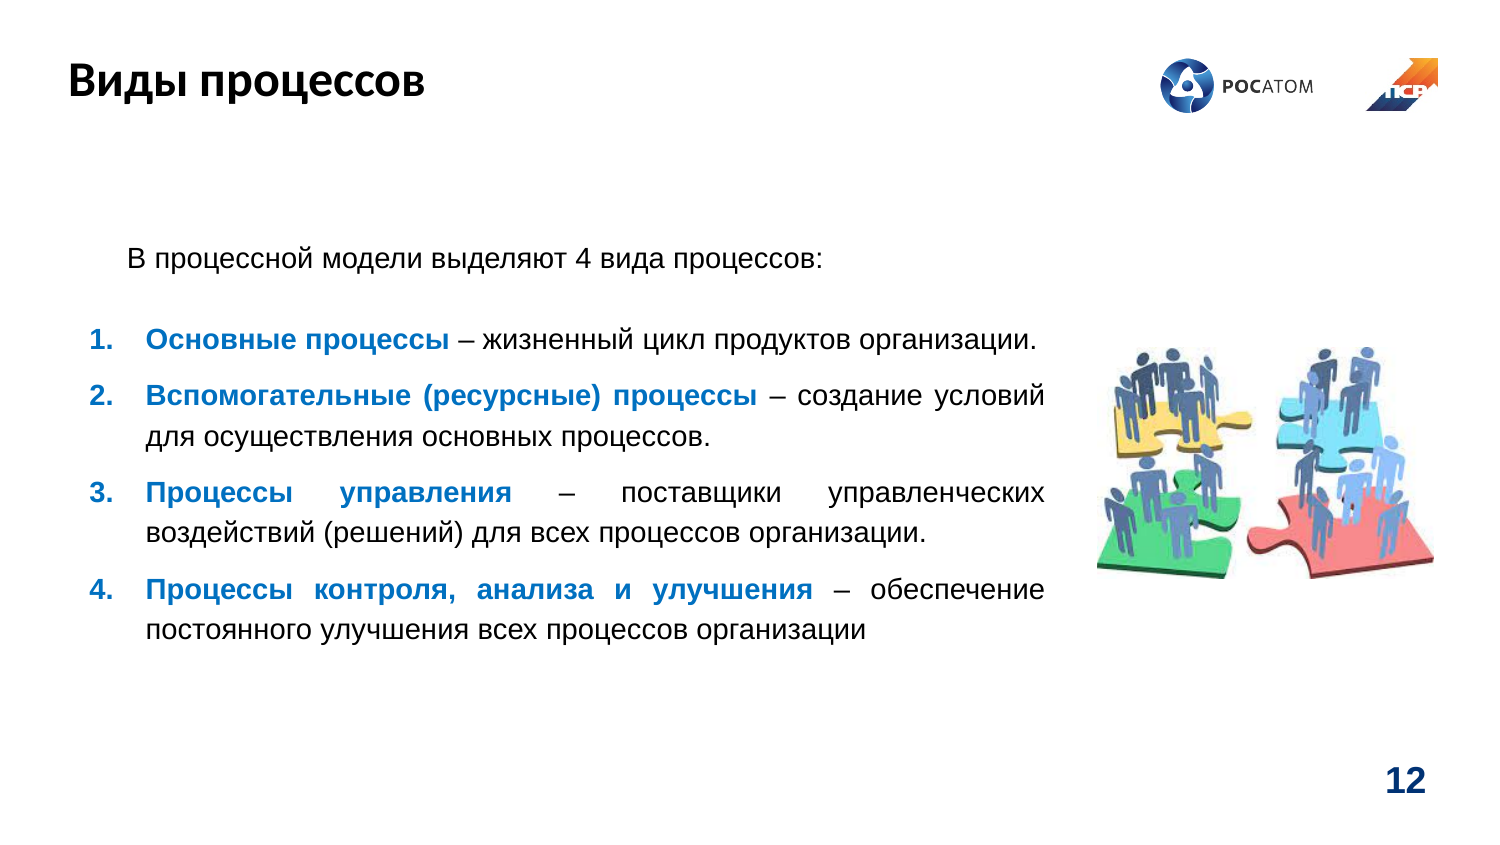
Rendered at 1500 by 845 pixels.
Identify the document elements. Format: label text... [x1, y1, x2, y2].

list В процессной модели выделяют 4 вида процессов: Основные процессы – жизненный цикл продуктов организации. Вспомогательные (ресурсные) процессы – создание условий для осуществления основных процессов. Процессы управления – поставщики управленческих воздействий (решений) для всех процессов организации. Процессы контроля, анализа и улучшения – обеспечение постоянного улучшения всех процессов организации [74, 227, 1061, 678]
picture [1365, 58, 1438, 113]
title Виды процессов [53, 46, 1306, 127]
picture [1097, 347, 1434, 580]
picture [1306, 58, 1313, 113]
